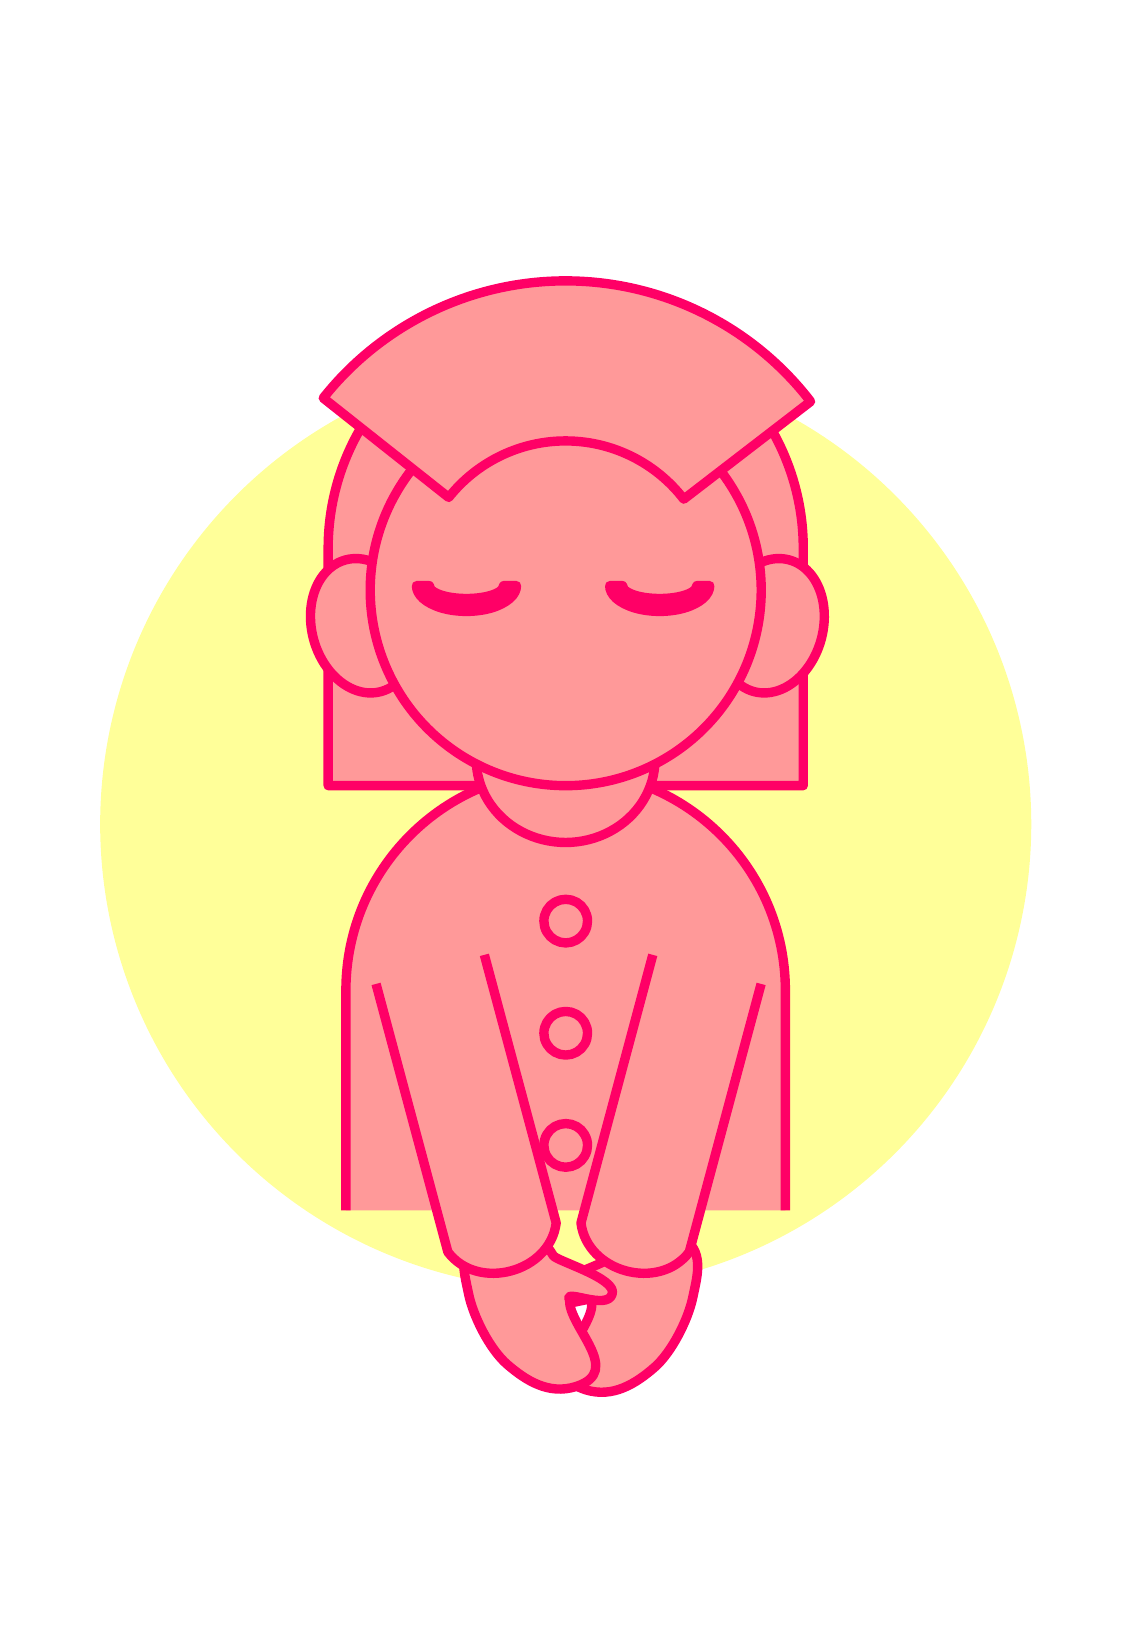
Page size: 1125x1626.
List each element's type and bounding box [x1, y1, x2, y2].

text_box [99, 280, 1032, 1397]
